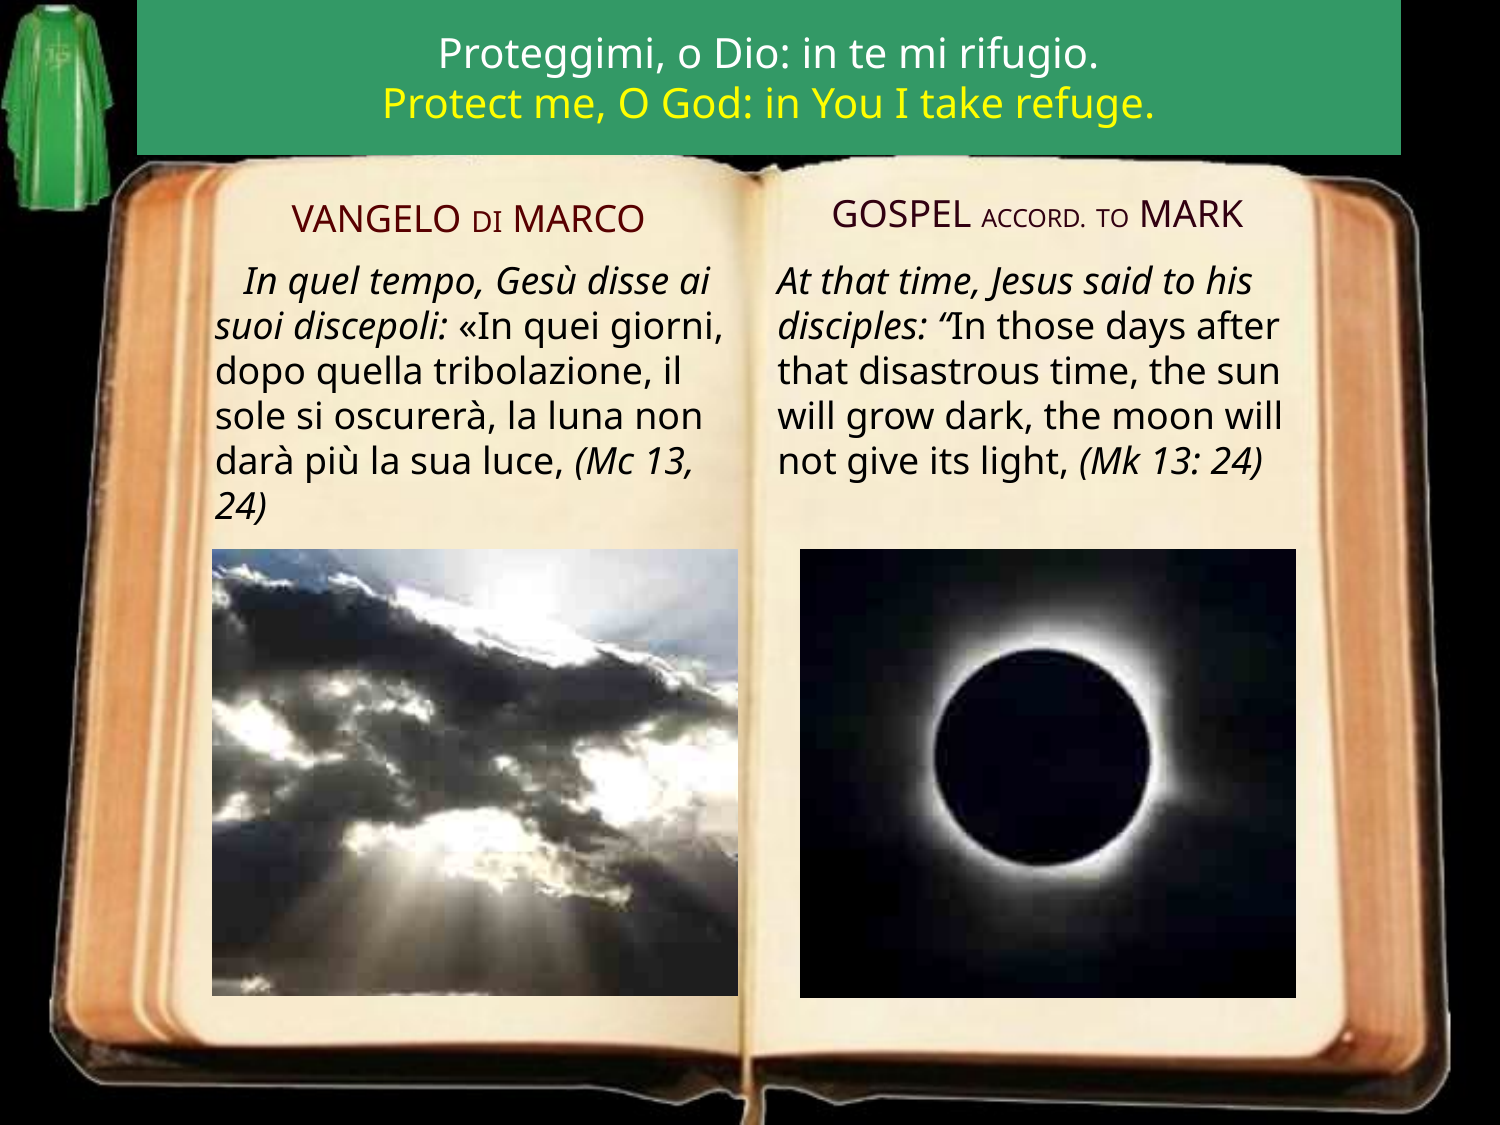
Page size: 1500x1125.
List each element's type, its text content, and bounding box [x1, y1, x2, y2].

text_box Proteggimi, o Dio: in te mi rifugio. Protect me, O God: in You I take refuge. [137, 0, 1400, 155]
text_box In quel tempo, Gesù disse ai suoi discepoli: «In quei giorni, dopo quella tribolazione, il sole si oscurerà, la luna non darà più la sua luce, (Mc 13, 24) [200, 249, 763, 535]
picture [0, 0, 1500, 1125]
text_box VANGELO DI MARCO [199, 187, 738, 248]
text_box At that time, Jesus said to his disciples: “In those days after that disastrous time, the sun will grow dark, the moon will not give its light, (Mk 13: 24) [762, 249, 1313, 490]
title GOSPEL ACCORD. TO MARK [738, 187, 1363, 238]
